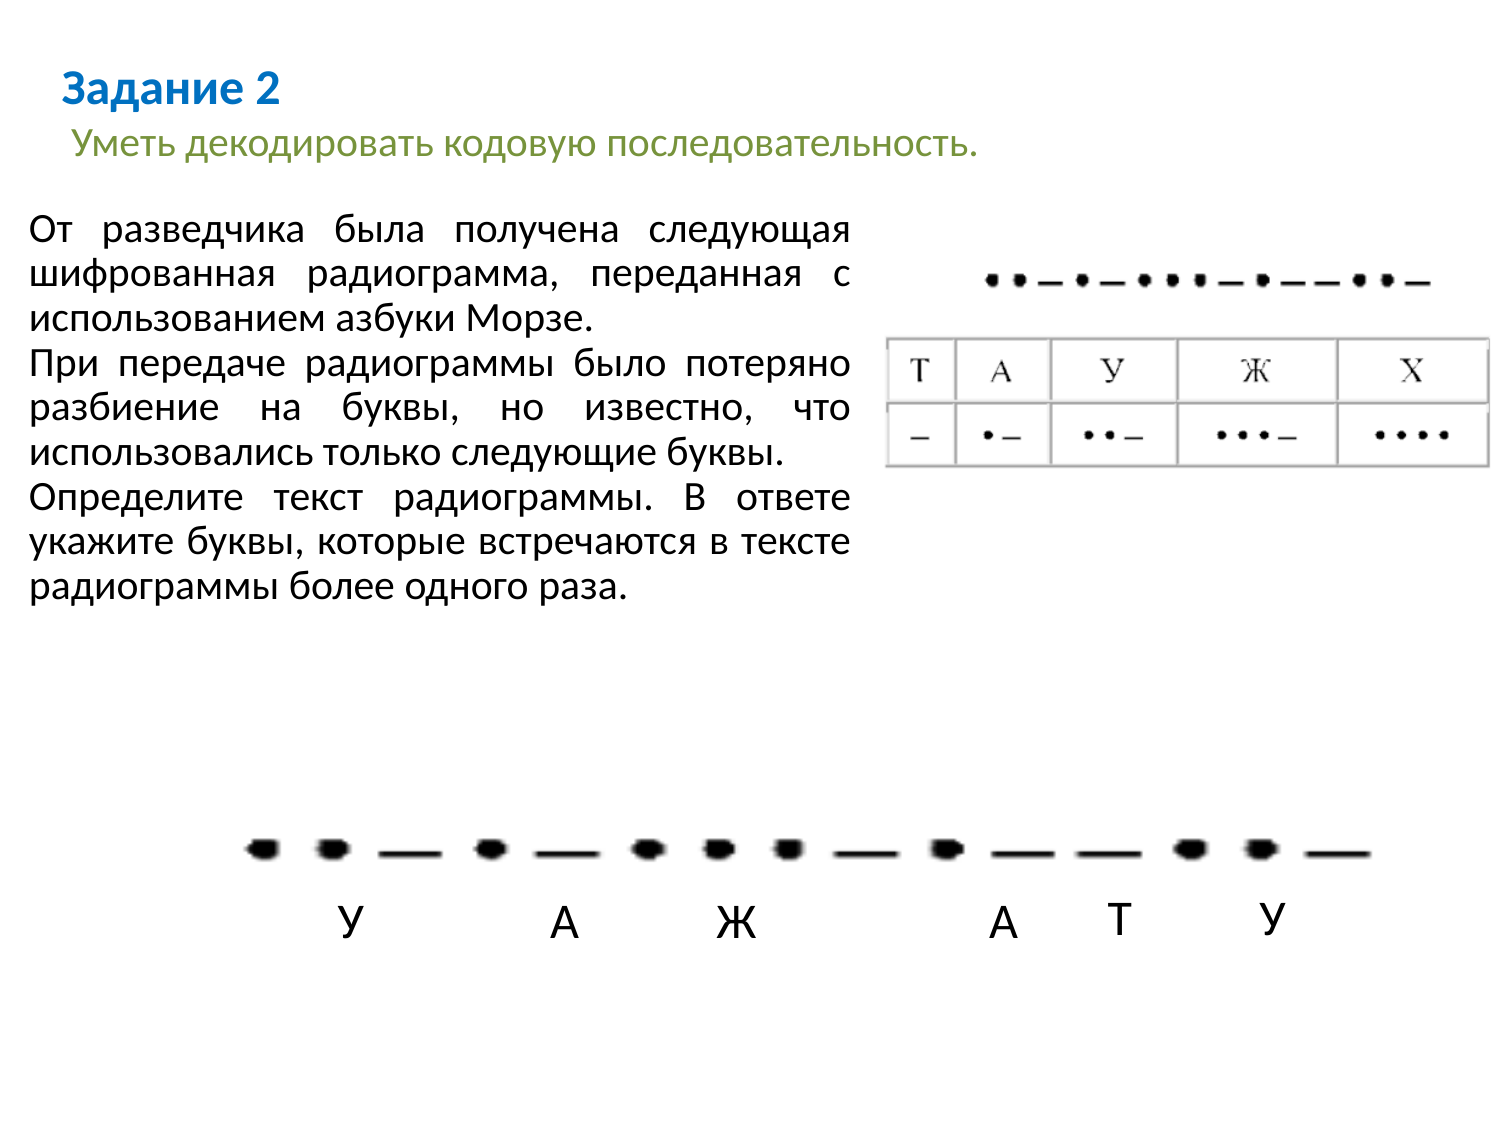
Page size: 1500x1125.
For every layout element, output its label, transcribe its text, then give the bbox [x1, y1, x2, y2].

text_box У [322, 890, 379, 957]
text_box Задание 2 Уметь декодировать кодовую последовательность. [46, 46, 1442, 172]
text_box А [535, 890, 595, 957]
text_box Т [1092, 890, 1147, 953]
picture [880, 329, 1496, 472]
text_box У [1244, 890, 1301, 953]
table_header От разведчика была получена следующая шифрованная радиограмма, переданная с использованием азбуки Морзе. При передаче радиограммы было потеряно разбиение на буквы, но известно, что использовались только следующие буквы. Определите текст радиограммы. В ответе укажите буквы, которые встречаются в тексте радиограммы более одного раза. [19, 209, 862, 689]
text_box Ж [701, 890, 772, 957]
picture [973, 255, 1442, 301]
picture [218, 810, 1400, 882]
text_box А [974, 890, 1034, 957]
